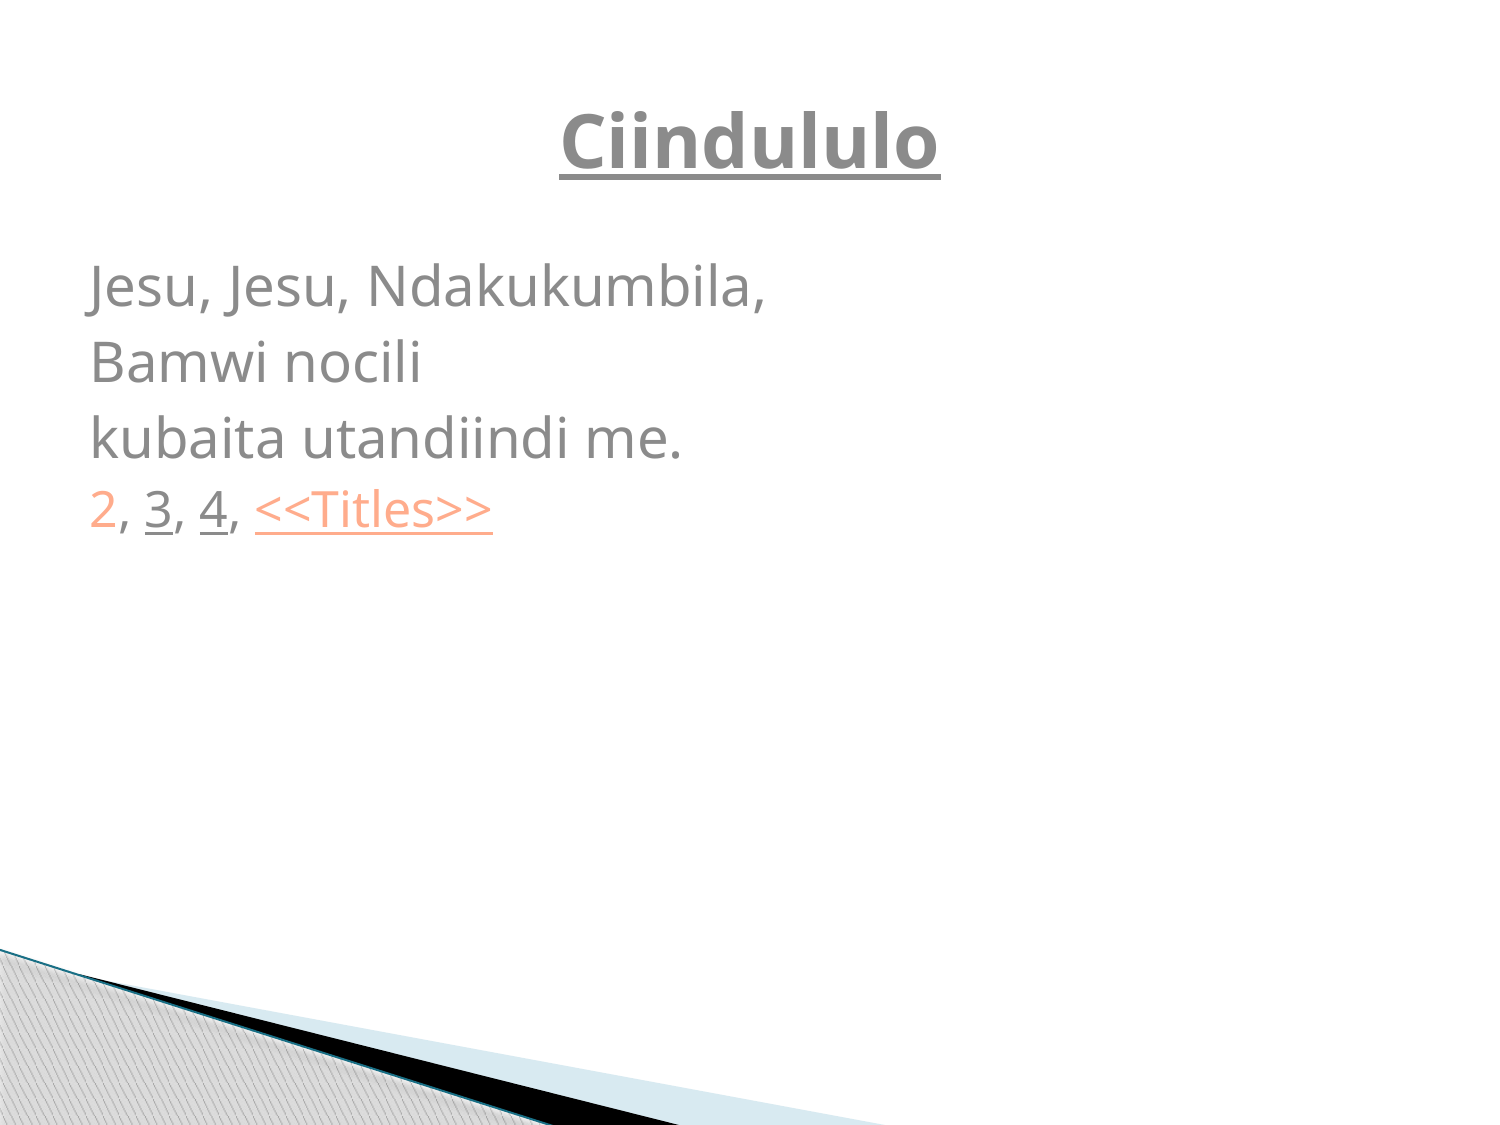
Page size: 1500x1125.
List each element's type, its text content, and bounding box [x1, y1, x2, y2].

list Jesu, Jesu, Ndakukumbila, Bamwi nocili kubaita utandiindi me. 2, 3, 4, <<Titles>> [75, 243, 1425, 986]
title Ciindululo [75, 45, 1425, 233]
